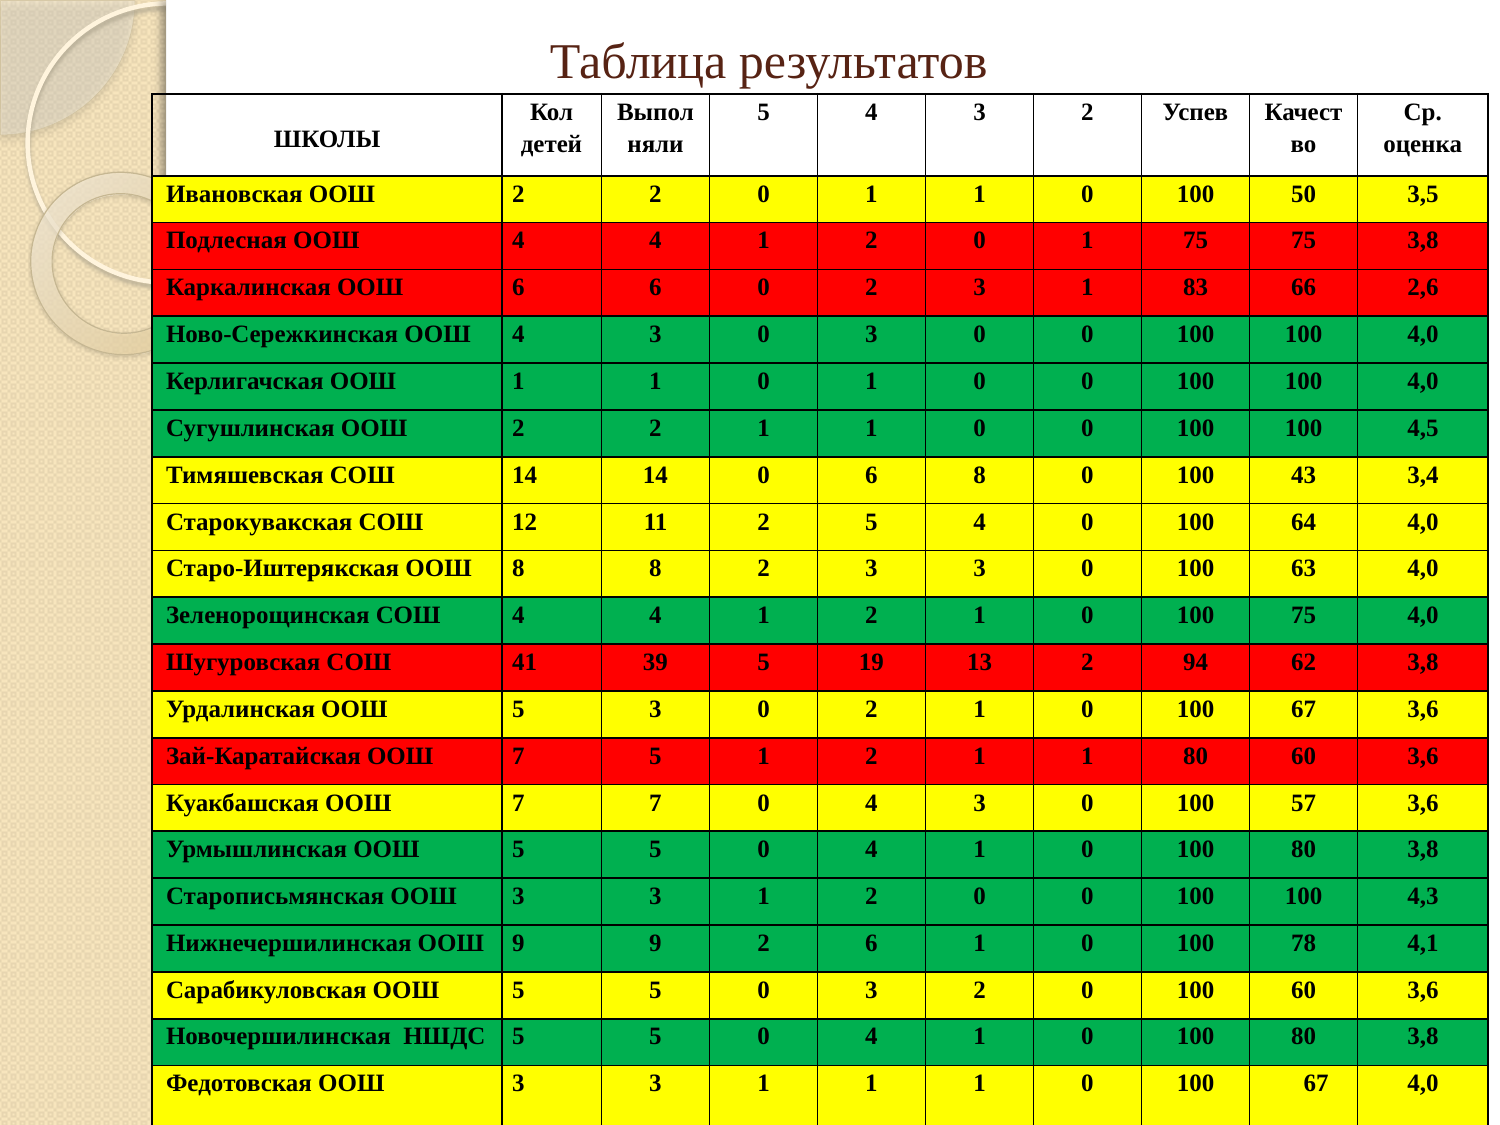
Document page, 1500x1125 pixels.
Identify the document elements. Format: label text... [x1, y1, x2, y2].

table_cell 1 [926, 832, 1033, 877]
table_cell 4,5 [1358, 411, 1487, 456]
table_cell 1 [1034, 223, 1141, 269]
table_cell Шугуровская СОШ [153, 645, 501, 690]
table_cell 2 [818, 879, 925, 924]
table_cell 4,0 [1358, 598, 1487, 643]
table_cell 0 [1034, 832, 1141, 877]
table_cell 4 [503, 598, 601, 643]
table_cell 1 [1034, 739, 1141, 784]
table_cell Урмышлинская ООШ [153, 832, 501, 877]
table_cell 5 [503, 832, 601, 877]
table_cell 6 [818, 458, 925, 503]
table_cell 4 [818, 832, 925, 877]
table_cell 3 [602, 1066, 709, 1125]
table_cell 0 [710, 270, 817, 315]
table_cell 8 [503, 551, 601, 596]
table_cell 0 [926, 364, 1033, 409]
table_cell 41 [503, 645, 601, 690]
table_cell 4 [503, 317, 601, 362]
table_cell 62 [1250, 645, 1357, 690]
table_cell 2 [710, 926, 817, 971]
table_cell 5 [503, 973, 601, 1018]
table_header Ср. оценка [1358, 95, 1487, 175]
table_cell 7 [602, 785, 709, 830]
table_cell 0 [710, 692, 817, 737]
table_cell 0 [1034, 177, 1141, 222]
table_header 2 [1034, 95, 1141, 175]
table_cell 0 [926, 879, 1033, 924]
table_cell 0 [1034, 785, 1141, 830]
table_cell 0 [710, 832, 817, 877]
table_cell 4,0 [1358, 551, 1487, 596]
table_cell 2 [818, 739, 925, 784]
table_cell 1 [926, 1020, 1033, 1065]
table_cell 1 [926, 692, 1033, 737]
table_cell 7 [503, 739, 601, 784]
table_cell 1 [1034, 270, 1141, 315]
table_cell 0 [1034, 317, 1141, 362]
table_cell Ново-Сережкинская ООШ [153, 317, 501, 362]
table_cell 100 [1142, 926, 1249, 971]
table_cell 75 [1142, 223, 1249, 269]
table_cell 100 [1250, 317, 1357, 362]
table_cell 2 [1034, 645, 1141, 690]
table_cell 100 [1142, 317, 1249, 362]
table_cell 11 [602, 504, 709, 550]
table_cell 67 [1250, 692, 1357, 737]
table_cell 3,8 [1358, 832, 1487, 877]
table_cell Старо-Иштерякская ООШ [153, 551, 501, 596]
table_cell 3 [602, 317, 709, 362]
table_cell 0 [1034, 504, 1141, 550]
table_cell 0 [1034, 551, 1141, 596]
table_cell 1 [818, 364, 925, 409]
table_cell 80 [1142, 739, 1249, 784]
table_cell Старокувакская СОШ [153, 504, 501, 550]
table_cell 0 [710, 177, 817, 222]
table_header 5 [710, 95, 817, 175]
table_cell 4,1 [1358, 926, 1487, 971]
table_cell 0 [1034, 926, 1141, 971]
table_cell 6 [503, 270, 601, 315]
table_cell 83 [1142, 270, 1249, 315]
table_cell 9 [602, 926, 709, 971]
table_cell 6 [602, 270, 709, 315]
table_header Выполняли [602, 95, 709, 175]
table_cell 2 [503, 411, 601, 456]
table_cell 1 [710, 598, 817, 643]
table_cell Сарабикуловская ООШ [153, 973, 501, 1018]
table_header Успев [1142, 95, 1249, 175]
table_cell 1 [926, 177, 1033, 222]
table_cell Зеленорощинская СОШ [153, 598, 501, 643]
table_cell 13 [926, 645, 1033, 690]
table_cell 1 [926, 926, 1033, 971]
table_cell 4,0 [1358, 364, 1487, 409]
table_cell 4 [602, 223, 709, 269]
table_cell 3,6 [1358, 785, 1487, 830]
table_cell 0 [1034, 458, 1141, 503]
table_cell 1 [926, 739, 1033, 784]
table_cell 7 [503, 785, 601, 830]
table_cell 1 [710, 879, 817, 924]
table_cell 5 [602, 1020, 709, 1065]
table_cell 0 [1034, 692, 1141, 737]
table_cell 100 [1142, 177, 1249, 222]
table_cell 3,5 [1358, 177, 1487, 222]
table_cell 78 [1250, 926, 1357, 971]
table_cell 2 [503, 177, 601, 222]
table_cell 0 [710, 364, 817, 409]
table_cell 1 [926, 598, 1033, 643]
table_cell 43 [1250, 458, 1357, 503]
table_cell Нижнечершилинская ООШ [153, 926, 501, 971]
table_cell 100 [1142, 973, 1249, 1018]
table_cell 80 [1250, 1020, 1357, 1065]
table_cell 9 [503, 926, 601, 971]
table_cell 0 [926, 317, 1033, 362]
title Таблица результатов [222, 0, 1453, 93]
table_cell 64 [1250, 504, 1357, 550]
table_cell 4 [503, 223, 601, 269]
table_header Кол детей [503, 95, 601, 175]
table_cell 100 [1250, 411, 1357, 456]
table_cell 0 [1034, 598, 1141, 643]
table_cell 0 [1034, 411, 1141, 456]
table_cell 5 [503, 1020, 601, 1065]
table_cell 4,0 [1358, 504, 1487, 550]
table_cell 66 [1250, 270, 1357, 315]
table_cell Новочершилинская НШДС [153, 1020, 501, 1065]
table_cell 2 [710, 551, 817, 596]
table_cell 100 [1142, 551, 1249, 596]
table_cell 3 [602, 692, 709, 737]
table_cell 0 [1034, 973, 1141, 1018]
table_cell 0 [1034, 1066, 1141, 1125]
table_cell 12 [503, 504, 601, 550]
table_cell 3,8 [1358, 223, 1487, 269]
table_cell 5 [710, 645, 817, 690]
table_cell 1 [503, 364, 601, 409]
table_cell Подлесная ООШ [153, 223, 501, 269]
table_cell 100 [1142, 1020, 1249, 1065]
table_cell 4 [818, 785, 925, 830]
table_cell 1 [710, 411, 817, 456]
table_cell 2 [818, 223, 925, 269]
table_cell 67 [1250, 1066, 1357, 1125]
table_cell Каркалинская ООШ [153, 270, 501, 315]
table_cell 3 [818, 551, 925, 596]
table_cell 0 [710, 785, 817, 830]
table_cell 63 [1250, 551, 1357, 596]
table_cell 4,0 [1358, 1066, 1487, 1125]
table_header Качество [1250, 95, 1357, 175]
table_cell 1 [602, 364, 709, 409]
table_cell 0 [1034, 1020, 1141, 1065]
table_cell 1 [818, 177, 925, 222]
table_header ШКОЛЫ [153, 95, 501, 175]
table_cell 3 [926, 785, 1033, 830]
table_cell 1 [926, 1066, 1033, 1125]
table_cell 3,6 [1358, 739, 1487, 784]
table_cell Старописьмянская ООШ [153, 879, 501, 924]
table_cell 1 [818, 1066, 925, 1125]
table_cell 100 [1142, 692, 1249, 737]
table_cell 3,8 [1358, 1020, 1487, 1065]
table_cell 1 [710, 739, 817, 784]
table_cell Тимяшевская СОШ [153, 458, 501, 503]
table_cell 75 [1250, 598, 1357, 643]
table_header 3 [926, 95, 1033, 175]
table_cell 4 [602, 598, 709, 643]
table_cell 0 [926, 411, 1033, 456]
table_cell Урдалинская ООШ [153, 692, 501, 737]
table_cell 2 [818, 598, 925, 643]
table_cell 2 [818, 270, 925, 315]
table_cell 14 [602, 458, 709, 503]
table_cell 3,4 [1358, 458, 1487, 503]
table_cell 100 [1142, 504, 1249, 550]
table_cell 57 [1250, 785, 1357, 830]
table_cell 3,8 [1358, 645, 1487, 690]
table_cell 100 [1142, 458, 1249, 503]
table_cell 0 [926, 223, 1033, 269]
table_cell Керлигачская ООШ [153, 364, 501, 409]
table_cell 100 [1142, 411, 1249, 456]
table_cell 39 [602, 645, 709, 690]
table_cell 100 [1142, 785, 1249, 830]
table_cell 5 [503, 692, 601, 737]
table_cell 0 [1034, 879, 1141, 924]
table_cell 100 [1142, 364, 1249, 409]
table_cell 100 [1142, 598, 1249, 643]
table_cell 6 [818, 926, 925, 971]
table_cell 3 [818, 317, 925, 362]
table_cell 3 [818, 973, 925, 1018]
table_cell 3 [602, 879, 709, 924]
table_cell 5 [602, 832, 709, 877]
table_cell 8 [602, 551, 709, 596]
table_cell 19 [818, 645, 925, 690]
table_cell 0 [710, 1020, 817, 1065]
table_cell 4,0 [1358, 317, 1487, 362]
table_cell 2 [602, 177, 709, 222]
table_cell Сугушлинская ООШ [153, 411, 501, 456]
table_cell 100 [1142, 1066, 1249, 1125]
table_cell 100 [1142, 832, 1249, 877]
table_cell 4 [926, 504, 1033, 550]
table_cell 0 [710, 973, 817, 1018]
table_cell Зай-Каратайская ООШ [153, 739, 501, 784]
table_cell 1 [710, 223, 817, 269]
table_cell 75 [1250, 223, 1357, 269]
table_cell 0 [1034, 364, 1141, 409]
table_cell 50 [1250, 177, 1357, 222]
table_cell 3 [926, 551, 1033, 596]
table_cell 5 [602, 739, 709, 784]
table_cell 60 [1250, 739, 1357, 784]
table_cell 4 [818, 1020, 925, 1065]
table_cell 0 [710, 458, 817, 503]
table_cell 2 [602, 411, 709, 456]
table_cell 0 [710, 317, 817, 362]
table_cell 2,6 [1358, 270, 1487, 315]
table_cell 3 [503, 1066, 601, 1125]
table_cell Федотовская ООШ [153, 1066, 501, 1125]
table_cell 100 [1250, 364, 1357, 409]
table_header 4 [818, 95, 925, 175]
table_cell 60 [1250, 973, 1357, 1018]
table_cell 8 [926, 458, 1033, 503]
table_cell 100 [1142, 879, 1249, 924]
table_cell 94 [1142, 645, 1249, 690]
table_cell 3 [926, 270, 1033, 315]
table_cell 5 [818, 504, 925, 550]
table_cell 80 [1250, 832, 1357, 877]
table_cell 2 [710, 504, 817, 550]
table_cell 3 [503, 879, 601, 924]
table_cell 5 [602, 973, 709, 1018]
table_cell 100 [1250, 879, 1357, 924]
table_cell 3,6 [1358, 692, 1487, 737]
table_cell 2 [926, 973, 1033, 1018]
table_cell 2 [818, 692, 925, 737]
table_cell 1 [818, 411, 925, 456]
table_cell Куакбашская ООШ [153, 785, 501, 830]
table_cell Ивановская ООШ [153, 177, 501, 222]
table_cell 3,6 [1358, 973, 1487, 1018]
table_cell 1 [710, 1066, 817, 1125]
table_cell 14 [503, 458, 601, 503]
table_cell 4,3 [1358, 879, 1487, 924]
